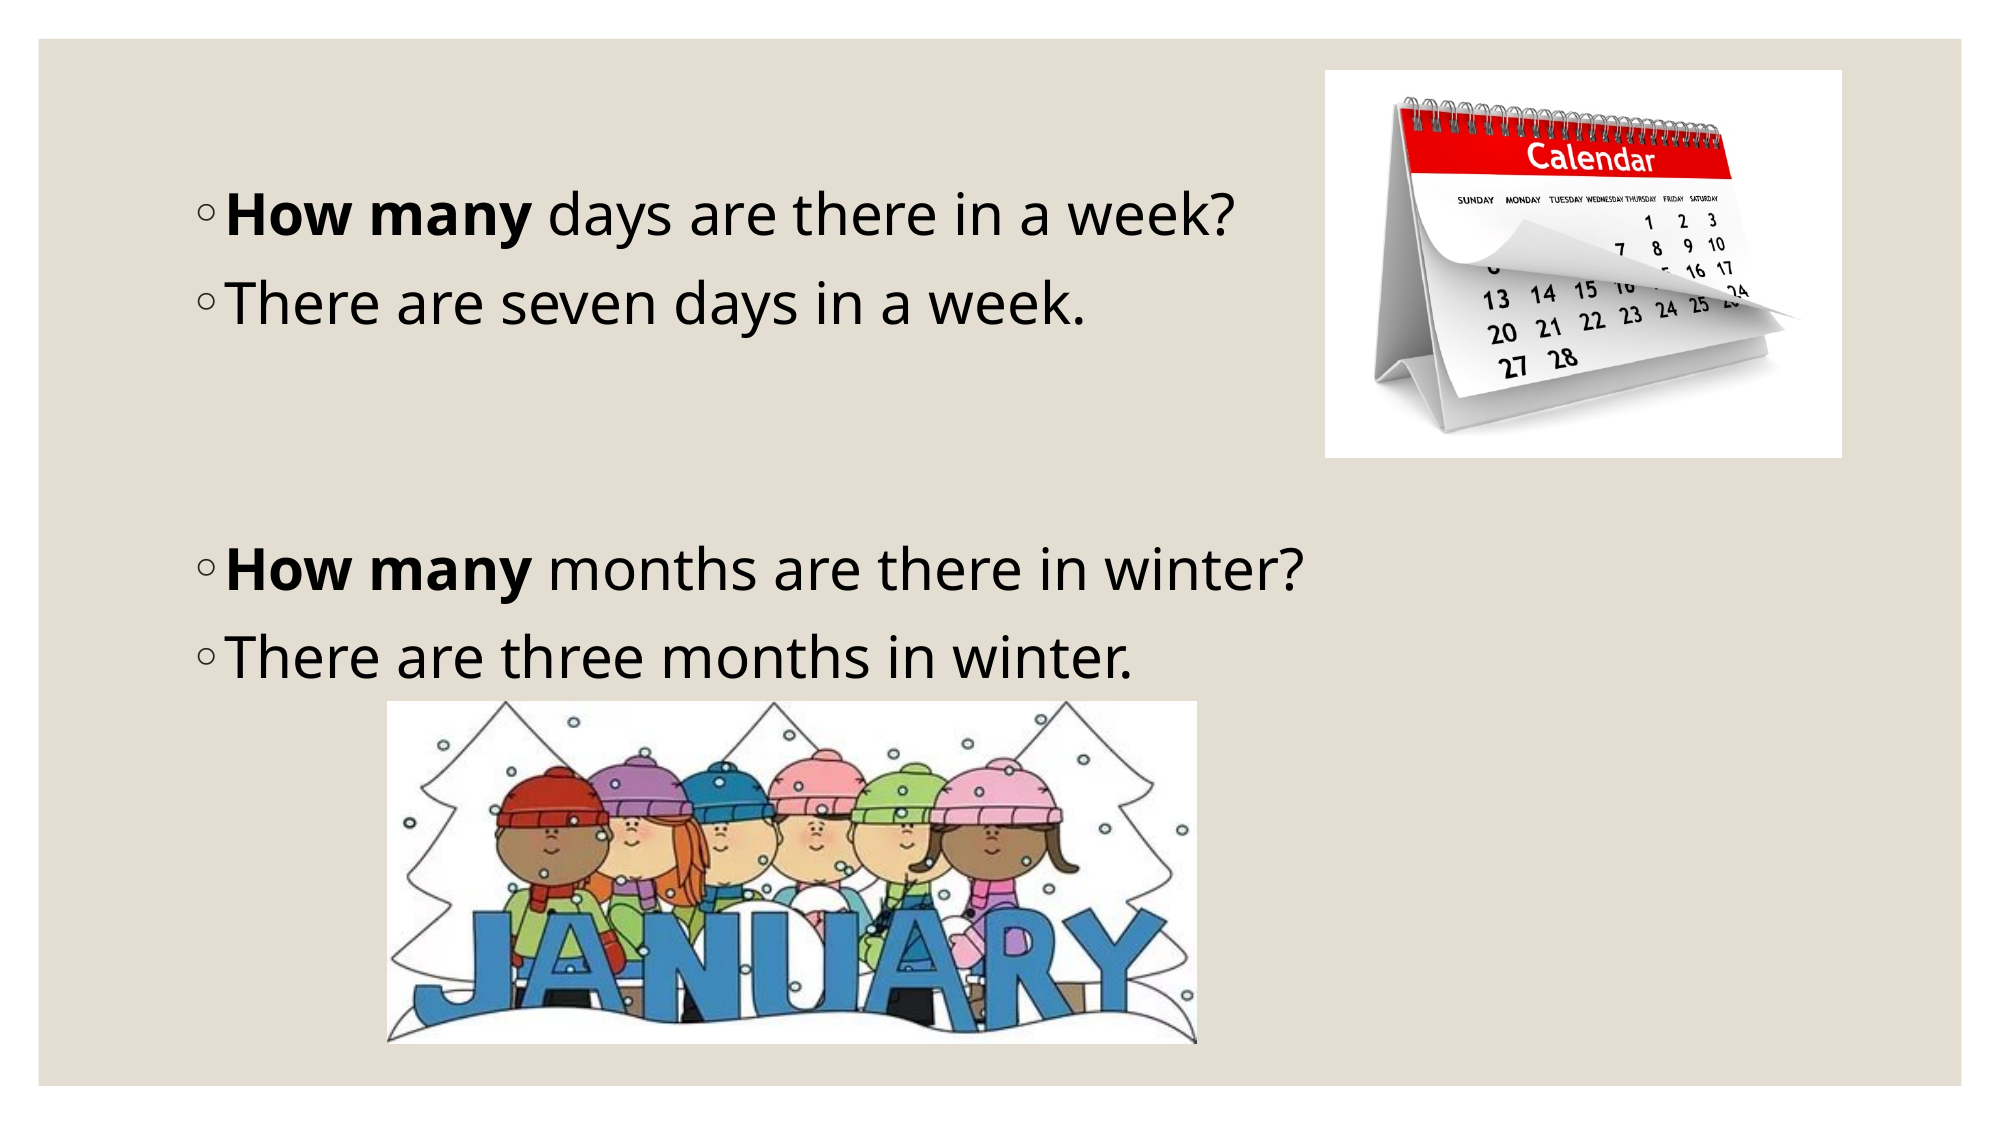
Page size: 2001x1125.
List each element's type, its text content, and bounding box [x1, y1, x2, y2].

picture [1324, 70, 1842, 458]
picture [387, 701, 1197, 1044]
list How many days are there in a week? There are seven days in a week. How many months are there in winter? There are three months in winter. [174, 170, 1825, 990]
